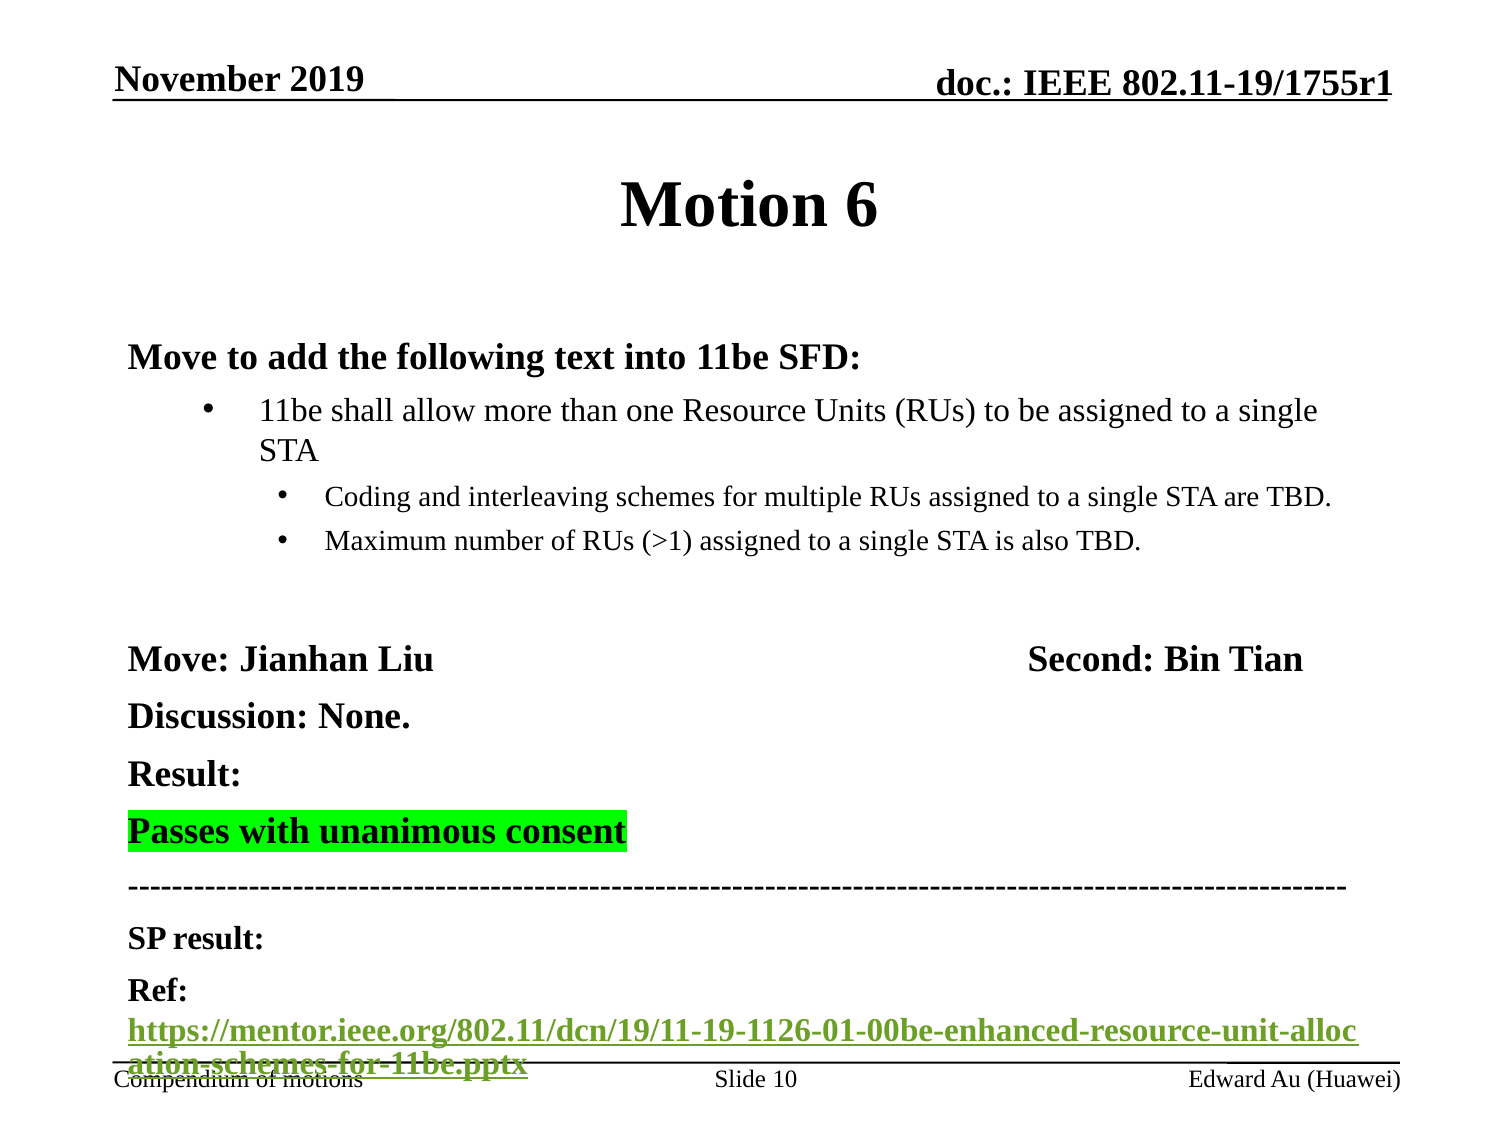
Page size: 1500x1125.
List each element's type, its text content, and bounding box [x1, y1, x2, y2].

list Move to add the following text into 11be SFD: 11be shall allow more than one Resource Units (RUs) to be assigned to a single STA Coding and interleaving schemes for multiple RUs assigned to a single STA are TBD. Maximum number of RUs (>1) assigned to a single STA is also TBD. Move: Jianhan Liu Second: Bin Tian Discussion: None. Result: Passes with unanimous consent --------------------------------------------------------------------------------------------------------------- SP result: Ref: https://mentor.ieee.org/802.11/dcn/19/11-19-1126-01-00be-enhanced-resource-unit-allocation-schemes-for-11be.pptx [112, 324, 1388, 1063]
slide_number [114, 54, 423, 100]
slide_number Slide 10 [712, 1061, 800, 1123]
title Motion 6 [112, 112, 1388, 288]
footer Edward Au (Huawei) [878, 1061, 1402, 1093]
